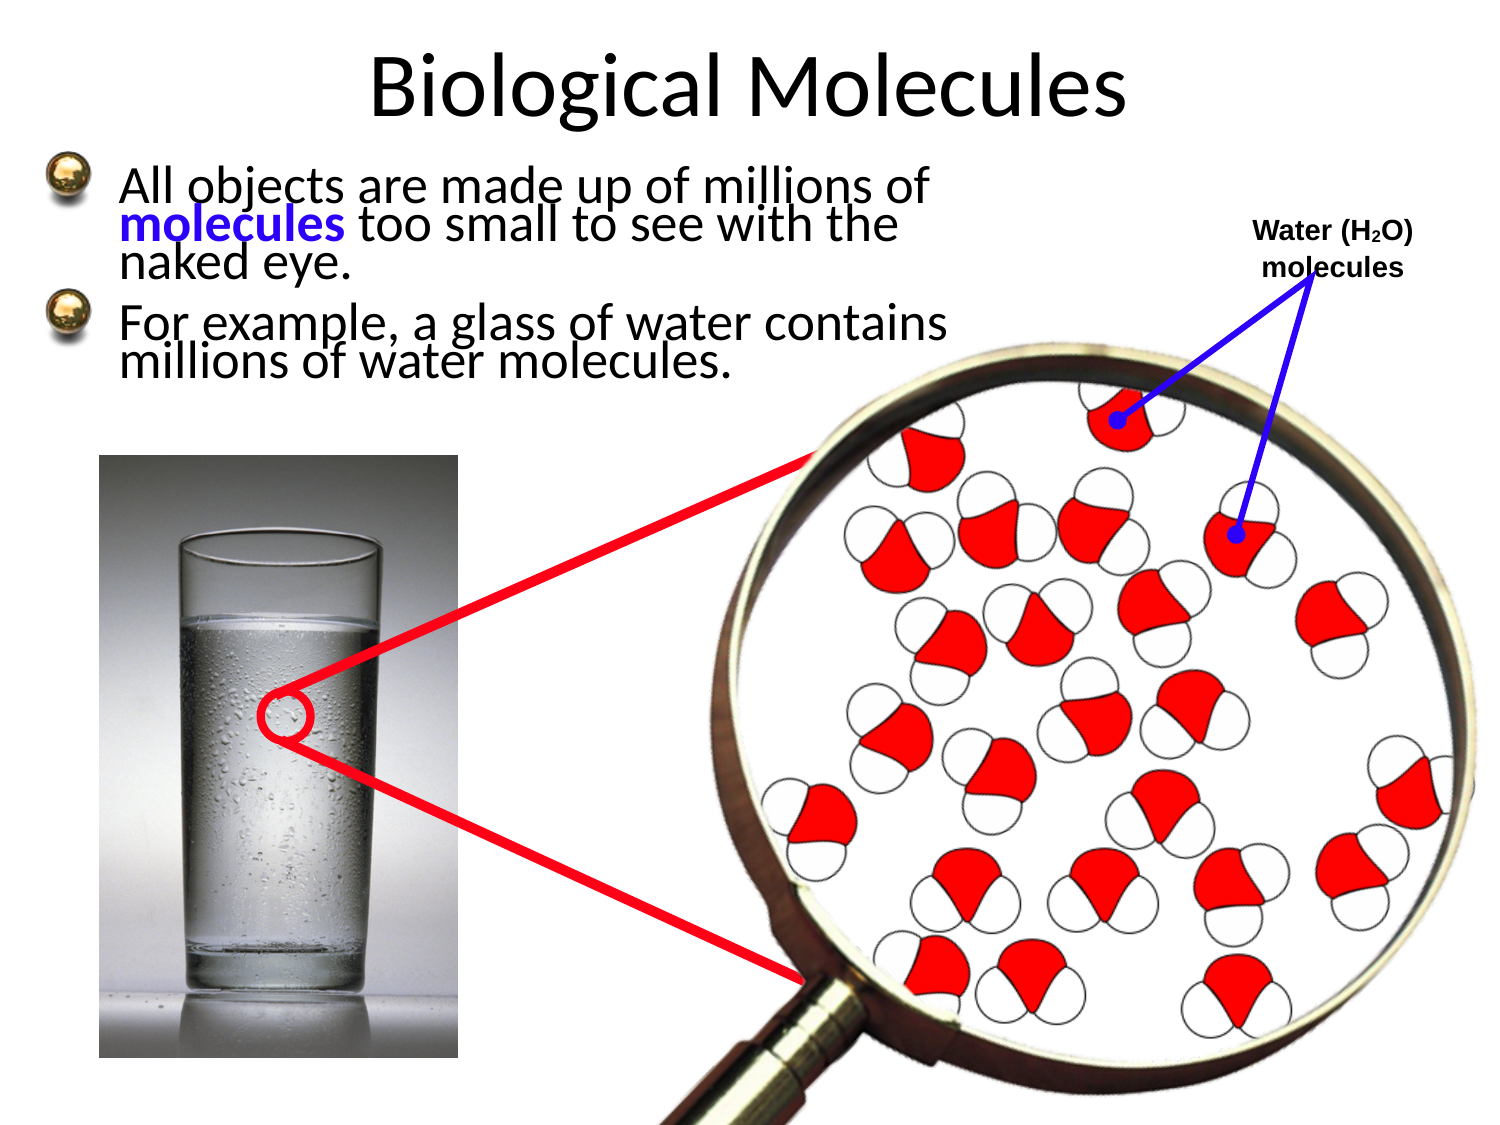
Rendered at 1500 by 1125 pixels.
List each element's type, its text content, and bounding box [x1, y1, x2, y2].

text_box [260, 333, 1500, 1125]
picture [45, 288, 92, 350]
picture [99, 455, 260, 1058]
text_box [1117, 209, 1426, 535]
list All objects are made up of millions of molecules too small to see with the naked eye. For example, a glass of water contains millions of water molecules. [30, 168, 978, 424]
title Biological Molecules [0, 0, 1500, 143]
picture [45, 151, 92, 212]
